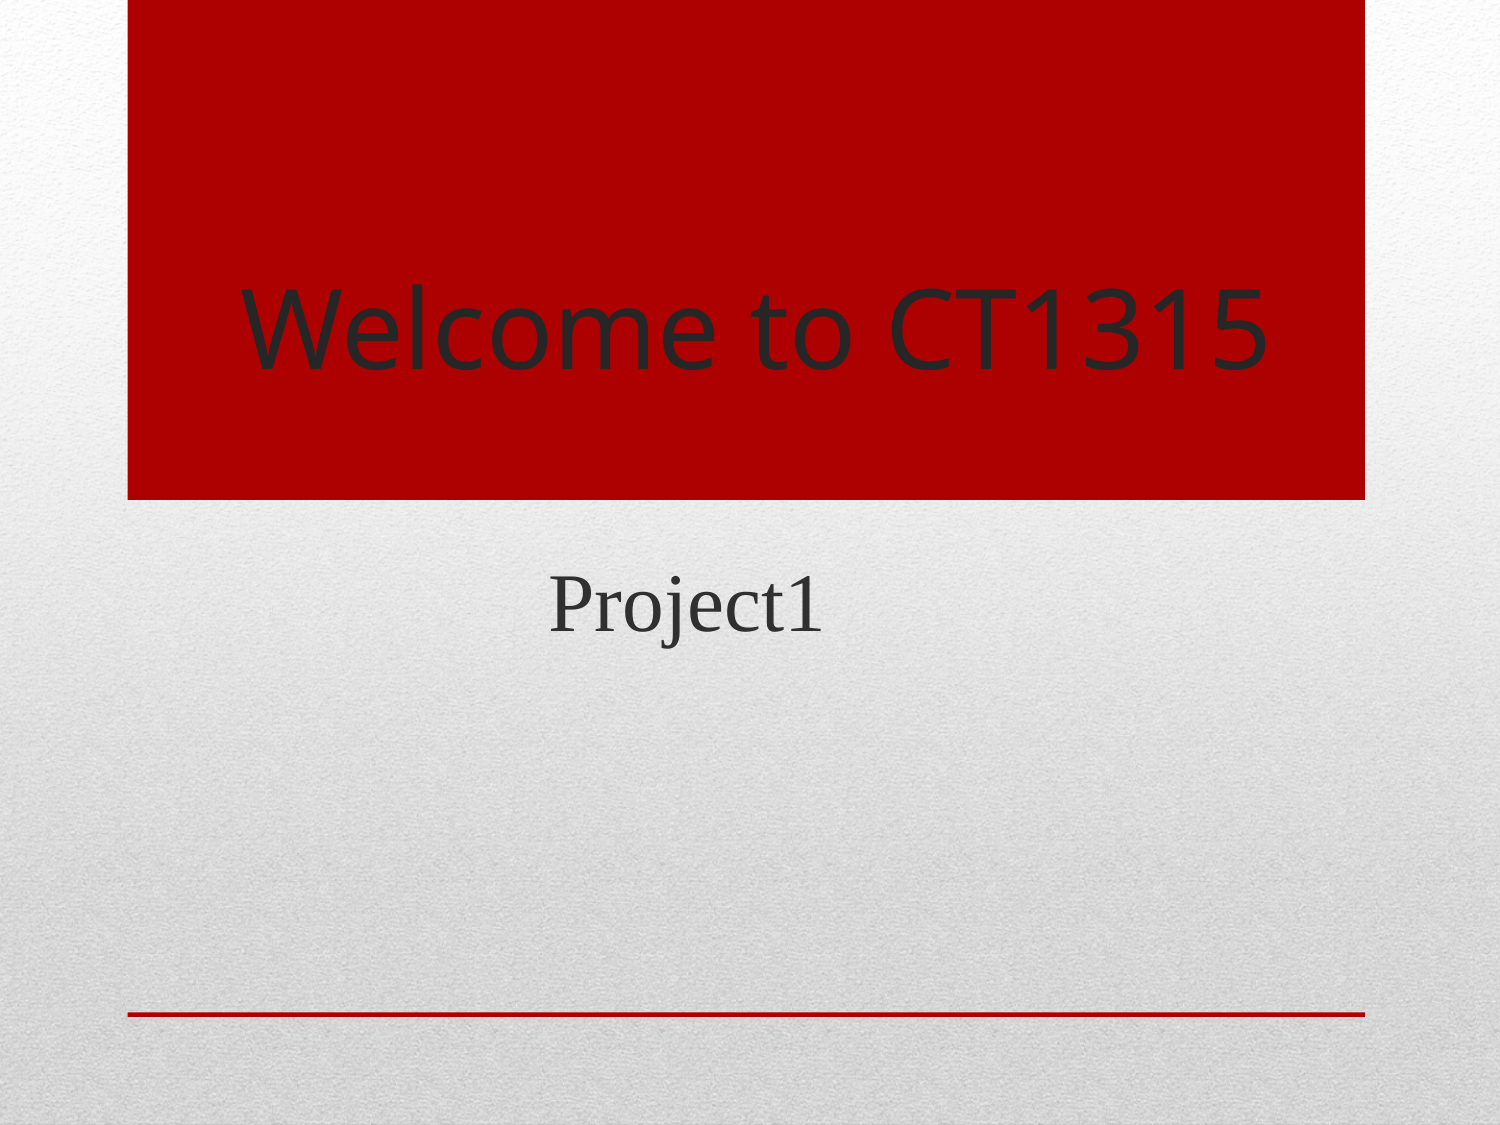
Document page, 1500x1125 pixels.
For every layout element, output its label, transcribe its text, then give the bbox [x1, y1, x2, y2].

title Welcome to CT1315 [225, 163, 1320, 400]
subtitle Project1 [125, 540, 1250, 704]
